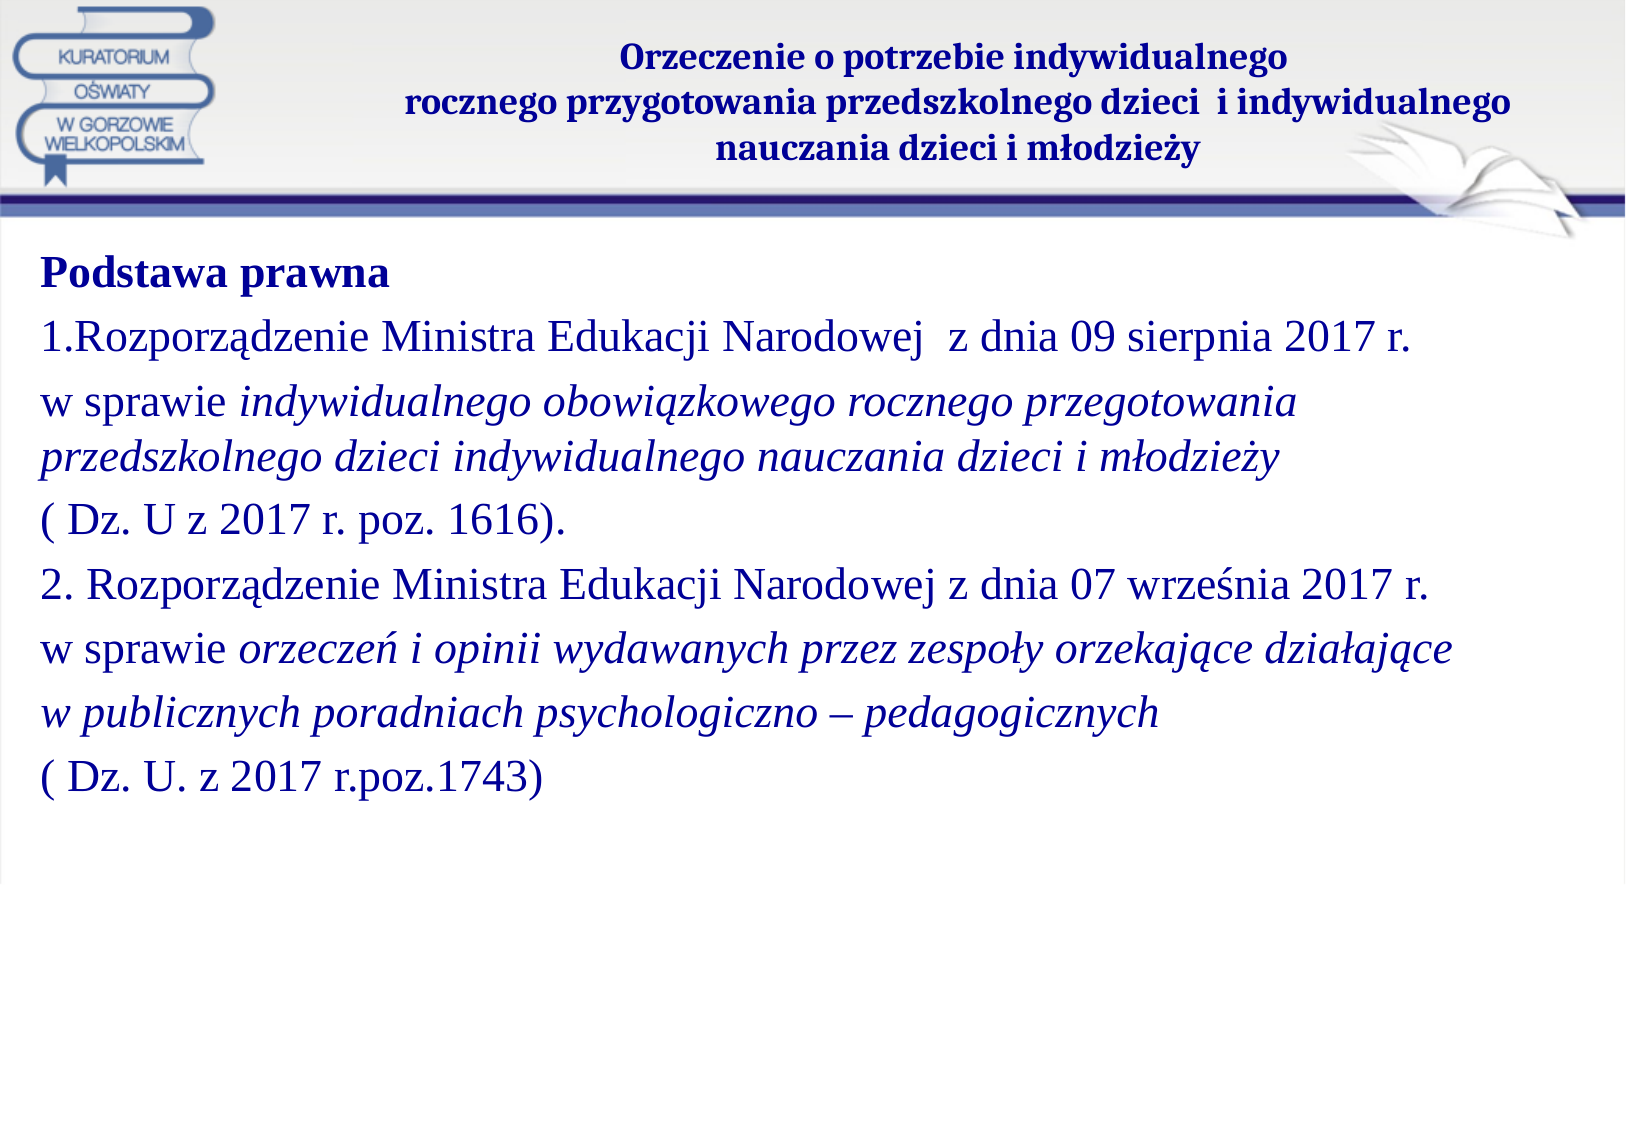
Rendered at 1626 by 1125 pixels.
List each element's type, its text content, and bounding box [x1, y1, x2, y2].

picture [0, 0, 1626, 1125]
title Orzeczenie o potrzebie indywidualnego rocznego przygotowania przedszkolnego dzieci i indywidualnego nauczania dzieci i młodzieży [317, 23, 1600, 176]
list Podstawa prawna 1.Rozporządzenie Ministra Edukacji Narodowej z dnia 09 sierpnia 2017 r. w sprawie indywidualnego obowiązkowego rocznego przegotowania przedszkolnego dzieci indywidualnego nauczania dzieci i młodzieży ( Dz. U z 2017 r. poz. 1616). 2. Rozporządzenie Ministra Edukacji Narodowej z dnia 07 września 2017 r. w sprawie orzeczeń i opinii wydawanych przez zespoły orzekające działające w publicznych poradniach psychologiczno – pedagogicznych ( Dz. U. z 2017 r.poz.1743) [25, 234, 1600, 938]
